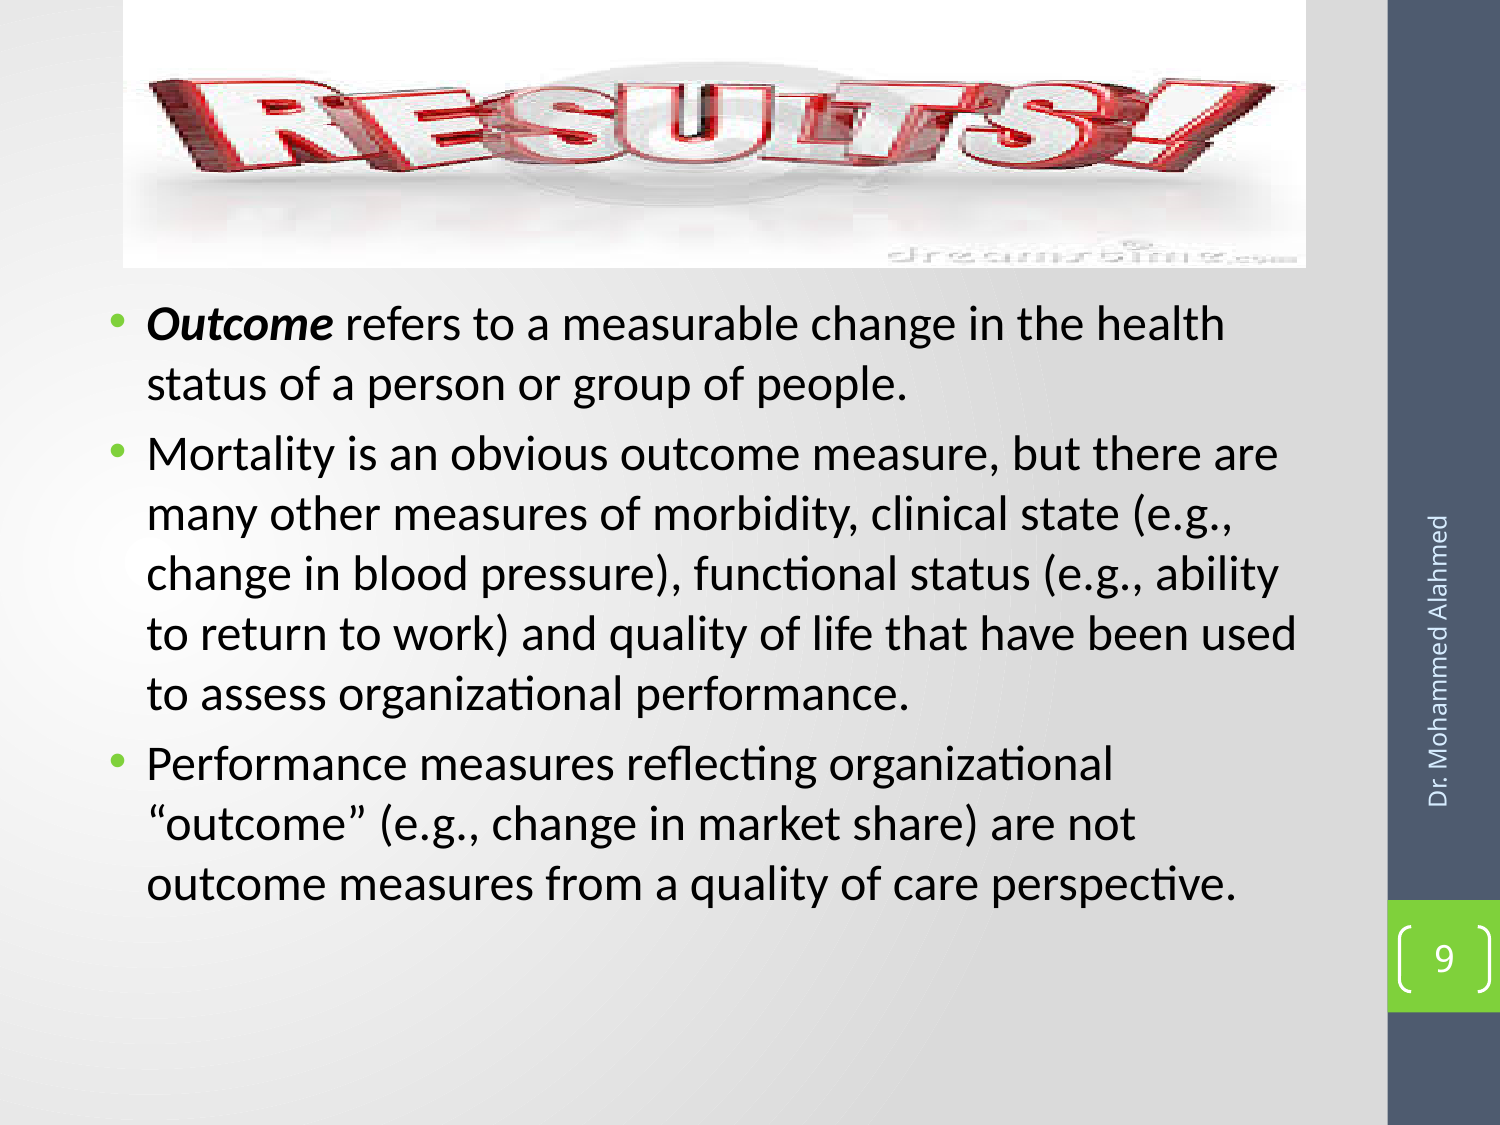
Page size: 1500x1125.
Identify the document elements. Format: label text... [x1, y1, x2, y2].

slide_number 9 [1397, 925, 1492, 994]
list Outcome refers to a measurable change in the health status of a person or group of people. Mortality is an obvious outcome measure, but there are many other measures of morbidity, clinical state (e.g., change in blood pressure), functional status (e.g., ability to return to work) and quality of life that have been used to assess organizational performance. Performance measures reflecting organizational “outcome” (e.g., change in market share) are not outcome measures from a quality of care perspective. [75, 282, 1325, 1071]
footer Dr. Mohammed Alahmed [1408, 500, 1469, 889]
picture [123, 0, 1306, 268]
